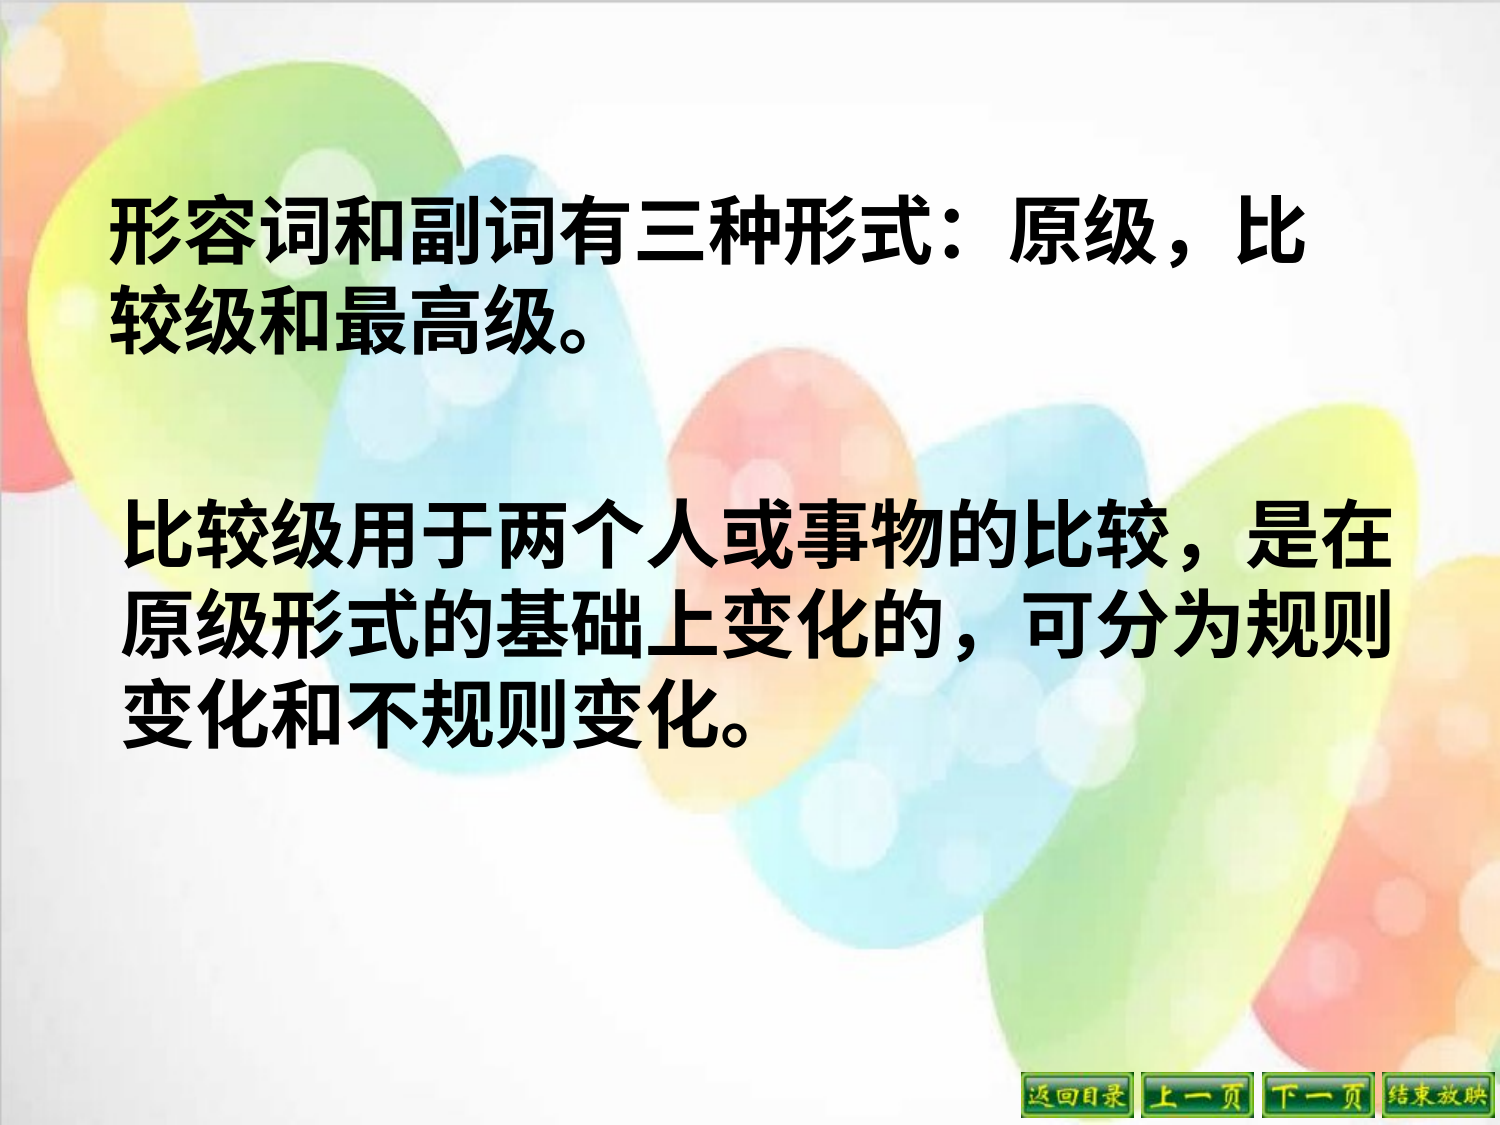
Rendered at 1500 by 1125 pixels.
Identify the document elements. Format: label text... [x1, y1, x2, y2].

text_box 形容词和副词有三种形式：原级，比较级和最高级。 [93, 175, 1394, 371]
picture [0, 0, 1500, 1125]
text_box 比较级用于两个人或事物的比较，是在原级形式的基础上变化的，可分为规则变化和不规则变化。 [105, 480, 1443, 766]
